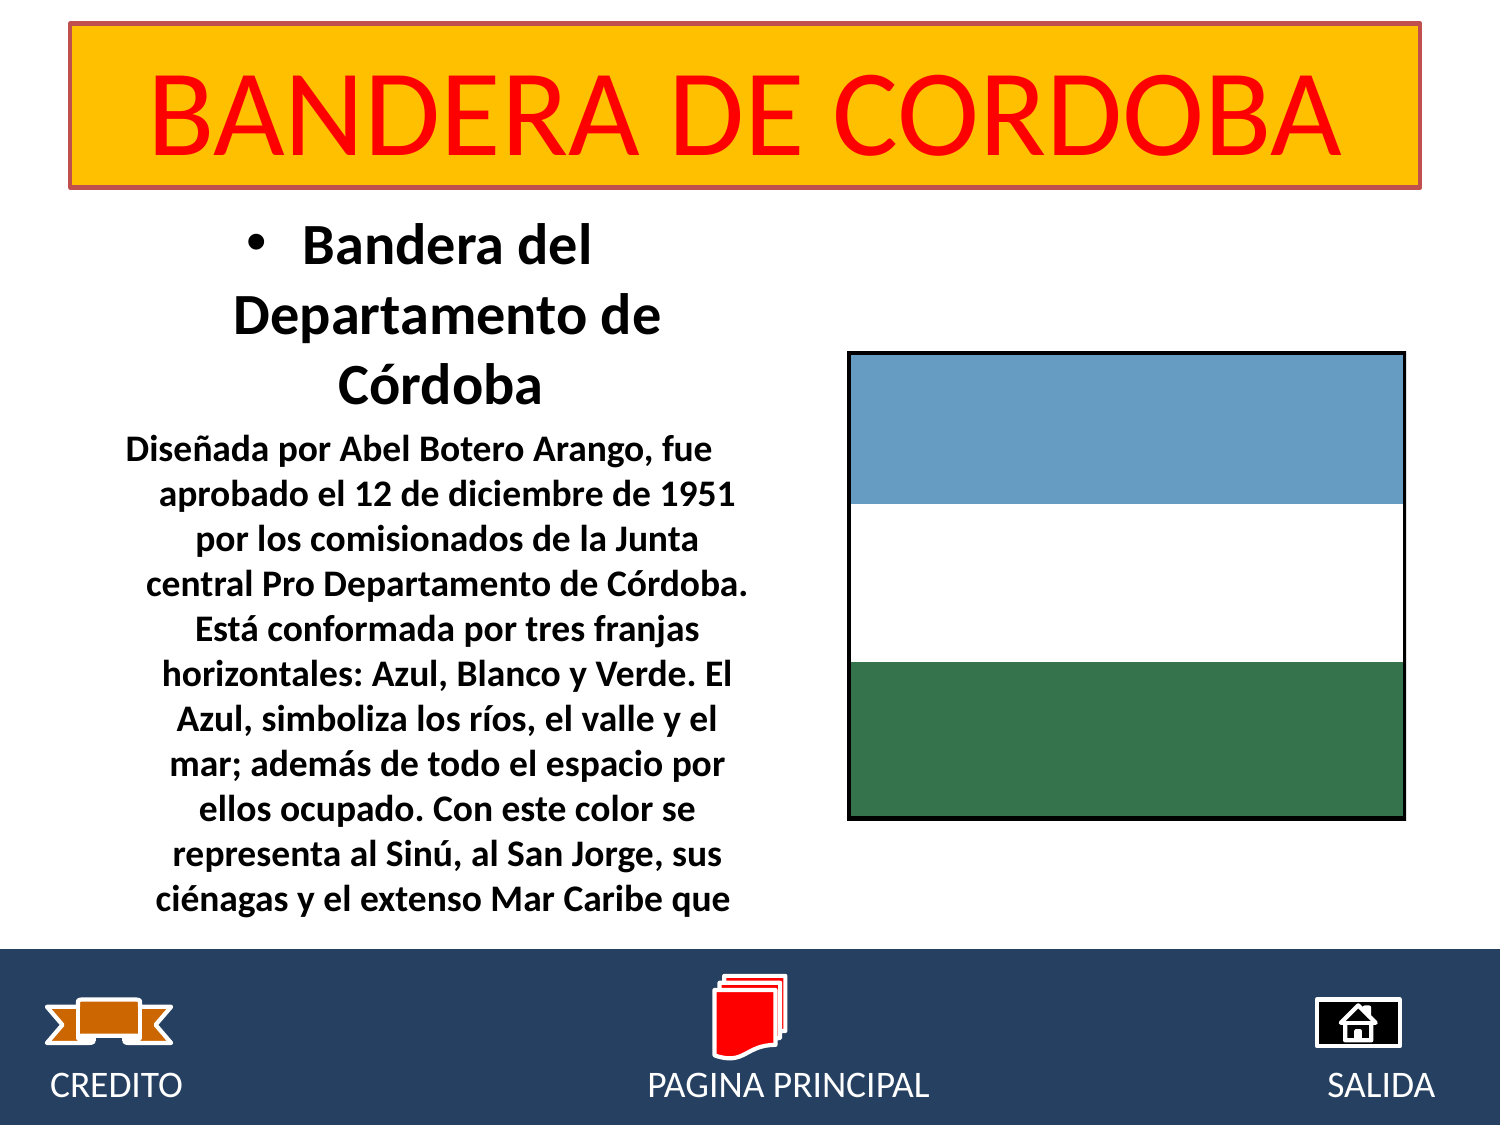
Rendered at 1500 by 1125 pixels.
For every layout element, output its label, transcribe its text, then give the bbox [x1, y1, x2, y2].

text_box [0, 947, 1500, 1125]
text_box [1348, 1025, 1369, 1038]
text_box PAGINA PRINCIPAL [632, 1052, 961, 1113]
text_box [712, 973, 788, 1061]
picture [843, 351, 1407, 822]
title BANDERA DE CORDOBA [68, 21, 1422, 190]
list Bandera del Departamento de Córdoba Diseñada por Abel Botero Arango, fue aprobado el 12 de diciembre de 1951 por los comisionados de la Junta central Pro Departamento de Córdoba. Está conformada por tres franjas horizontales: Azul, Blanco y Verde. El Azul, simboliza los ríos, el valle y el mar; además de todo el espacio por ellos ocupado. Con este color se representa al Sinú, al San Jorge, sus ciénagas y el extenso Mar Caribe que [70, 199, 769, 947]
text_box CREDITO [35, 1052, 235, 1113]
text_box SALIDA [1312, 1052, 1465, 1113]
text_box [44, 997, 174, 1046]
text_box [1315, 997, 1402, 1048]
